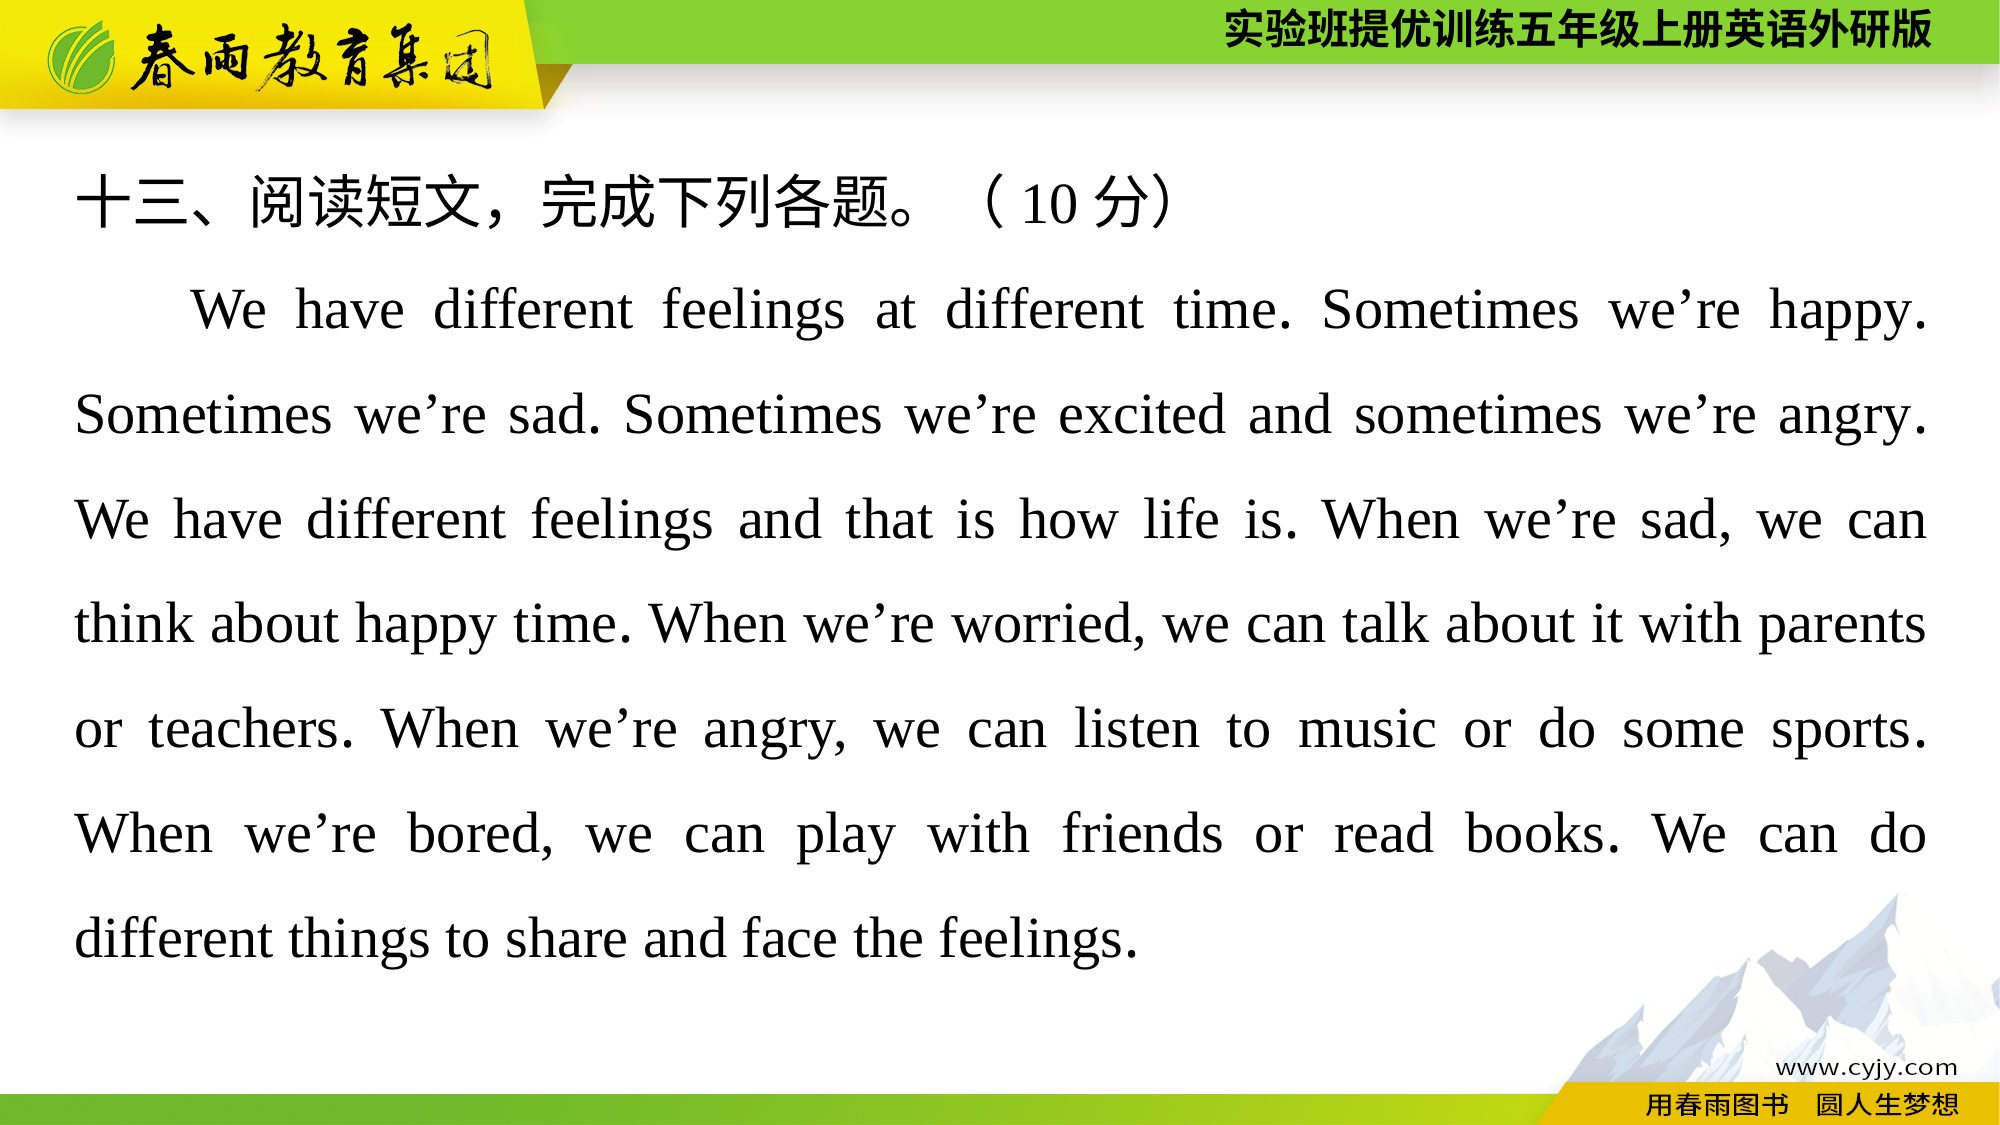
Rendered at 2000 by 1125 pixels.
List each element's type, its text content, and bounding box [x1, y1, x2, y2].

list 十三、阅读短文，完成下列各题。（10分） We have different feelings at different time. Sometimes we’re happy. Sometimes we’re sad. Sometimes we’re excited and sometimes we’re angry. We have different feelings and that is how life is. When we’re sad, we can think about happy time. When we’re worried, we can talk about it with parents or teachers. When we’re angry, we can listen to music or do some sports. When we’re bored, we can play with friends or read books. We can do different things to share and face the feelings. [59, 122, 1944, 973]
picture [0, 0, 2000, 1125]
